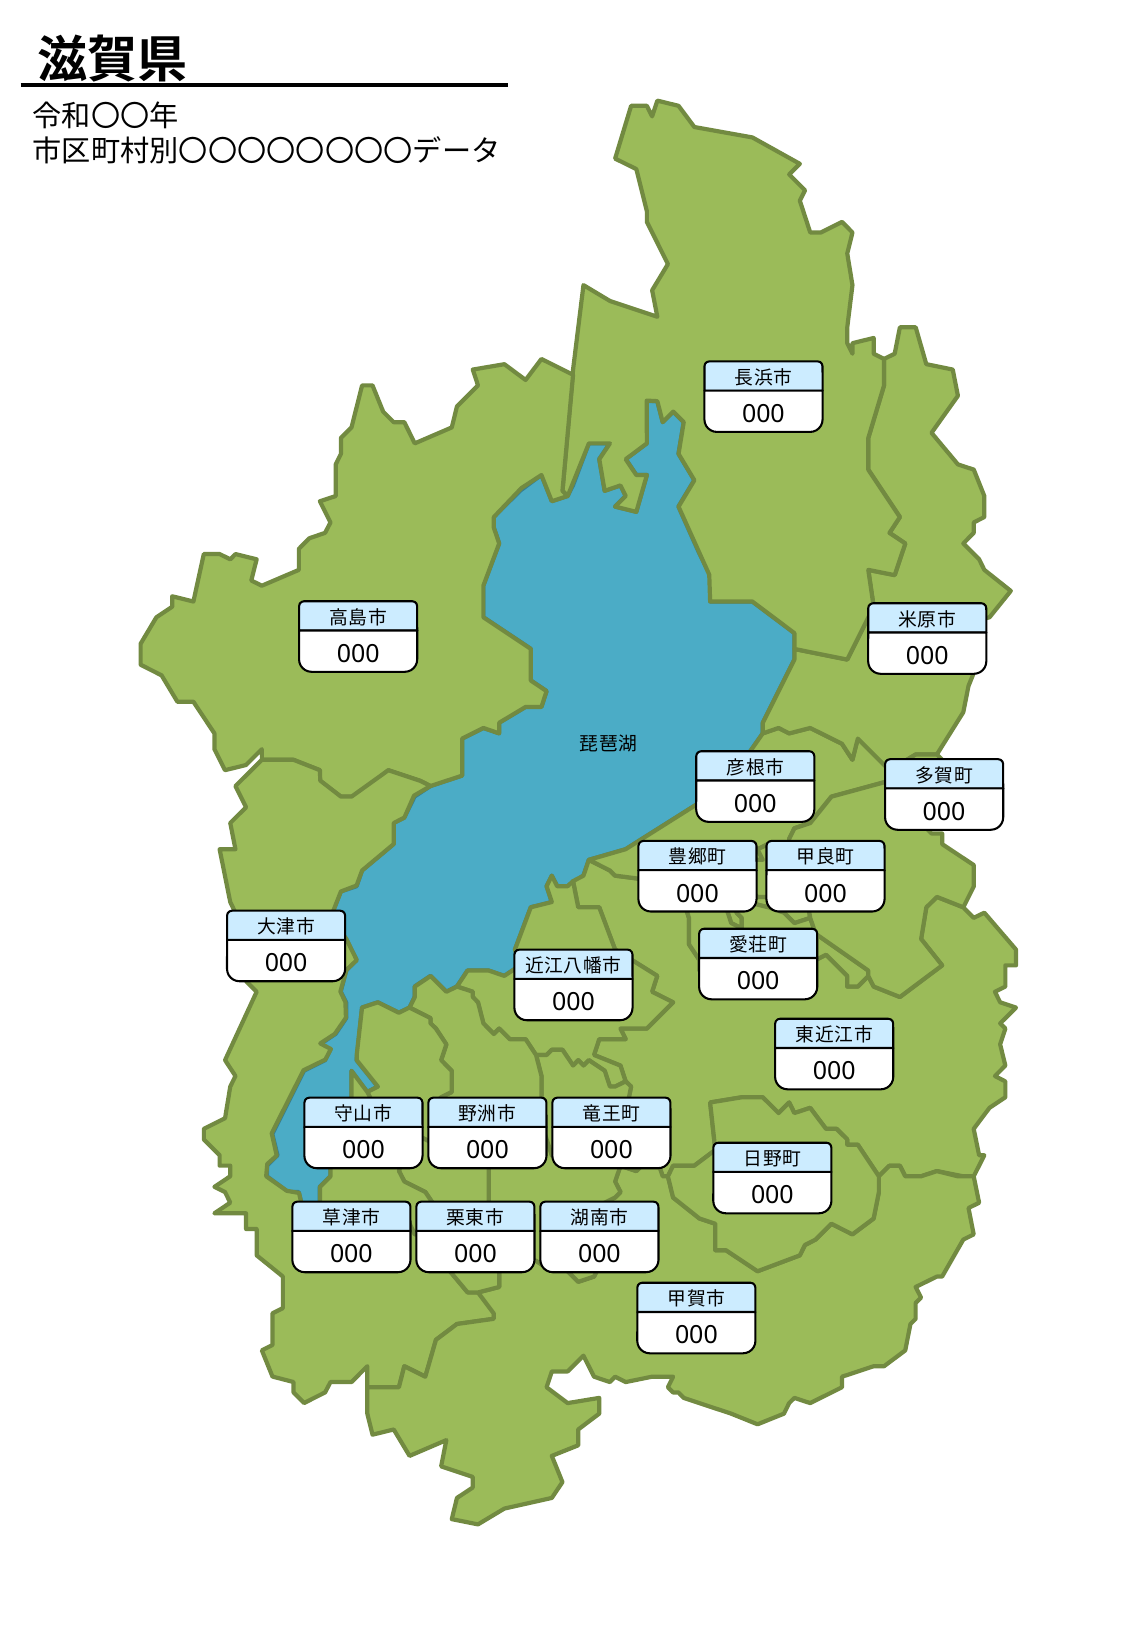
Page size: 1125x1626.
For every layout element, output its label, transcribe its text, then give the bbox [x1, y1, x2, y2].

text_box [514, 949, 633, 1021]
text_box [298, 601, 418, 673]
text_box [698, 928, 818, 1000]
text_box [695, 751, 815, 823]
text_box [304, 1097, 423, 1169]
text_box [416, 1201, 535, 1273]
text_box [774, 1018, 894, 1090]
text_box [292, 1201, 411, 1273]
text_box 令和〇〇年 市区町村別〇〇〇〇〇〇〇〇データ [18, 89, 516, 175]
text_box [766, 840, 885, 912]
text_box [713, 1142, 832, 1214]
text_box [867, 603, 987, 675]
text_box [638, 840, 757, 912]
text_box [428, 1097, 547, 1169]
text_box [552, 1097, 671, 1169]
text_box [637, 1282, 756, 1354]
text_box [140, 100, 1017, 1525]
text_box 滋賀県 [22, 20, 203, 83]
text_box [704, 361, 823, 433]
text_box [226, 910, 346, 982]
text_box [540, 1201, 659, 1273]
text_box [884, 759, 1004, 831]
